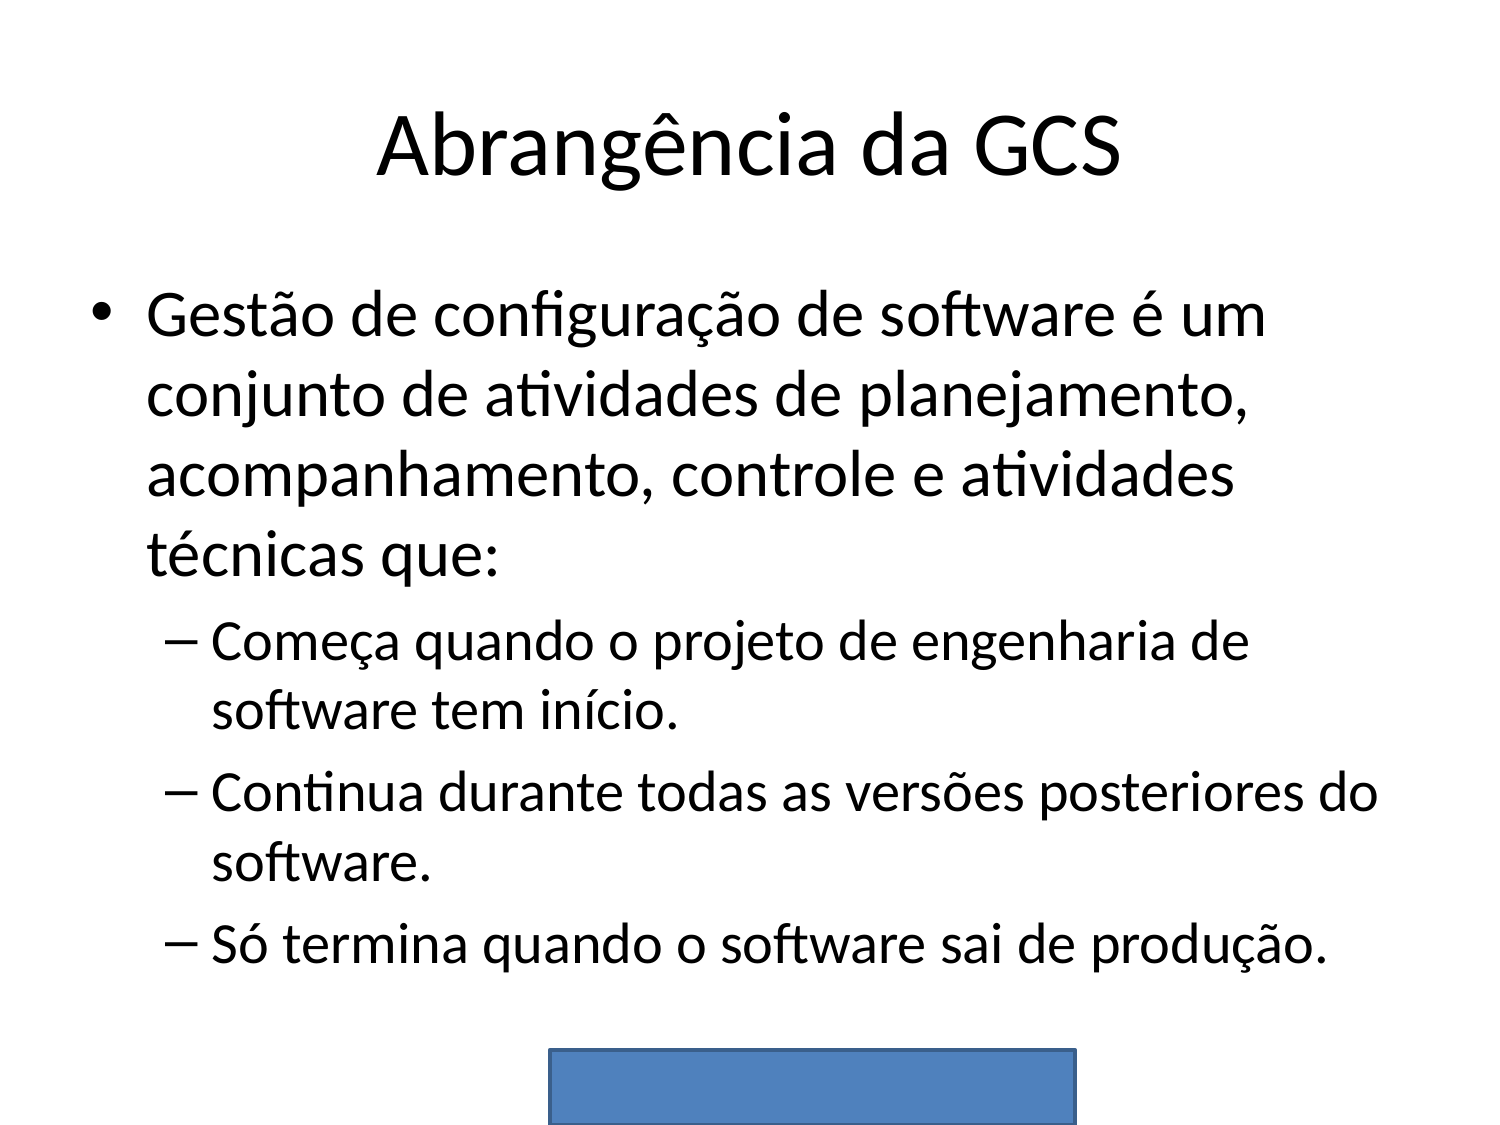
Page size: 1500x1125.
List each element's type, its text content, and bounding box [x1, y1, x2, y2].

list Gestão de configuração de software é um conjunto de atividades de planejamento, acompanhamento, controle e atividades técnicas que: Começa quando o projeto de engenharia de software tem início. Continua durante todas as versões posteriores do software. Só termina quando o software sai de produção. [75, 262, 1425, 1005]
text_box [548, 1048, 1077, 1125]
title Abrangência da GCS [75, 45, 1425, 233]
